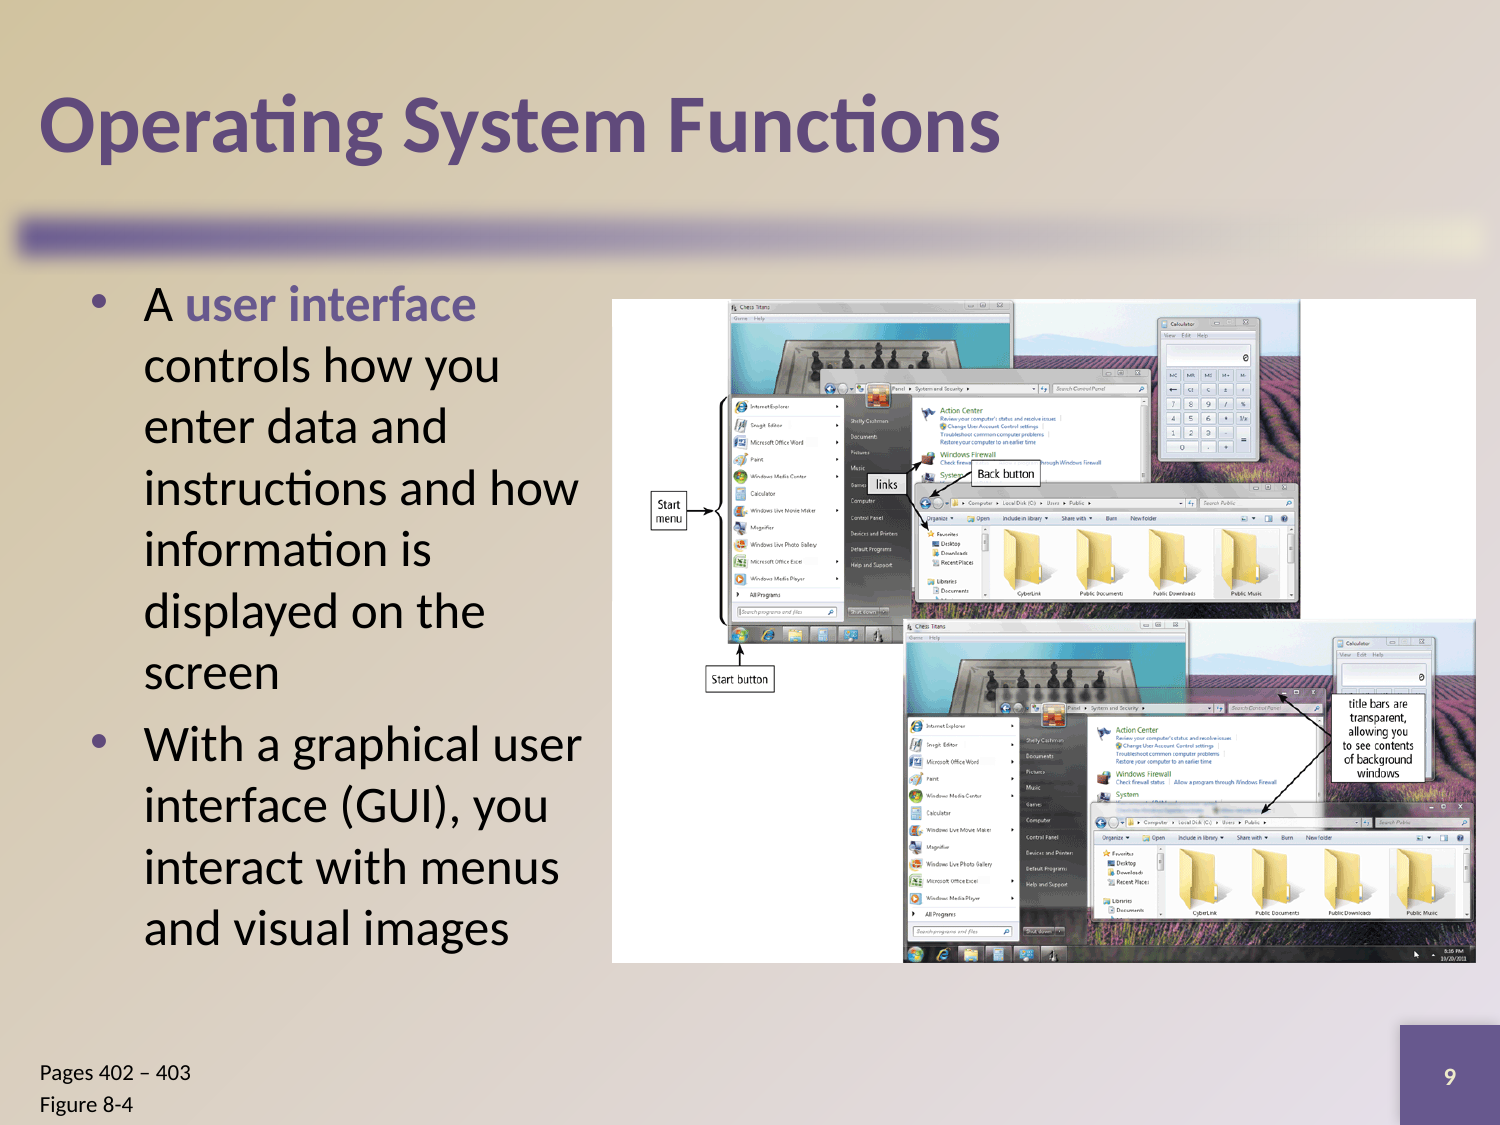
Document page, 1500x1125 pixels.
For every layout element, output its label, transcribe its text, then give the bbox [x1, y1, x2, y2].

title Operating System Functions [24, 24, 1475, 213]
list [612, 299, 1477, 963]
slide_number 9 [1400, 1025, 1500, 1125]
list Pages 402 – 403 Figure 8-4 [24, 1050, 300, 1125]
list A user interface controls how you enter data and instructions and how information is displayed on the screen With a graphical user interface (GUI), you interact with menus and visual images [75, 262, 600, 1005]
